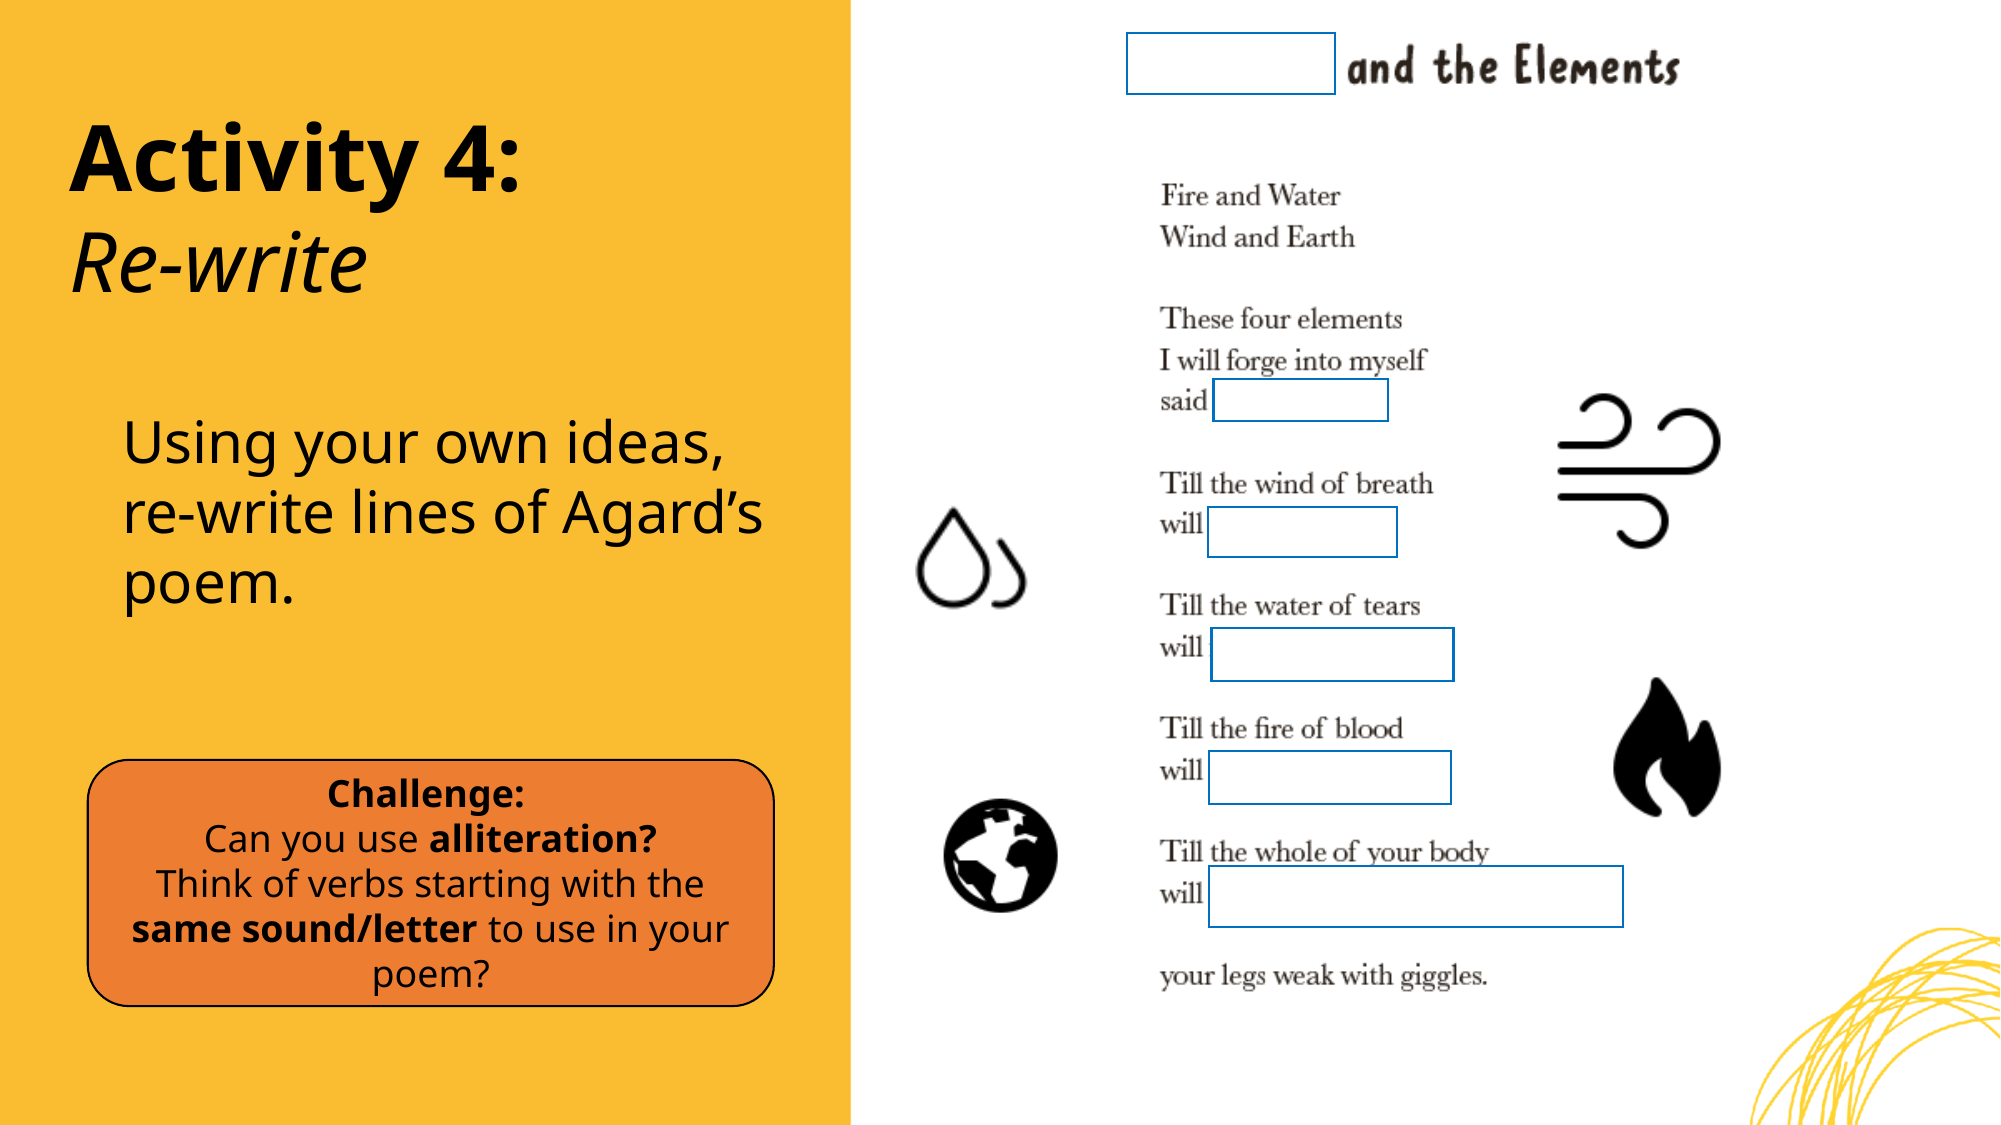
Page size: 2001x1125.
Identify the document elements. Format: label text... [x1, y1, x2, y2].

text_box Activity 4: Re-write [54, 92, 680, 317]
picture [0, 0, 2001, 1125]
text_box Using your own ideas, re-write lines of Agard’s poem. [107, 398, 790, 673]
text_box Challenge: Can you use alliteration? Think of verbs starting with the same sound/letter to use in your poem? [86, 758, 775, 1008]
